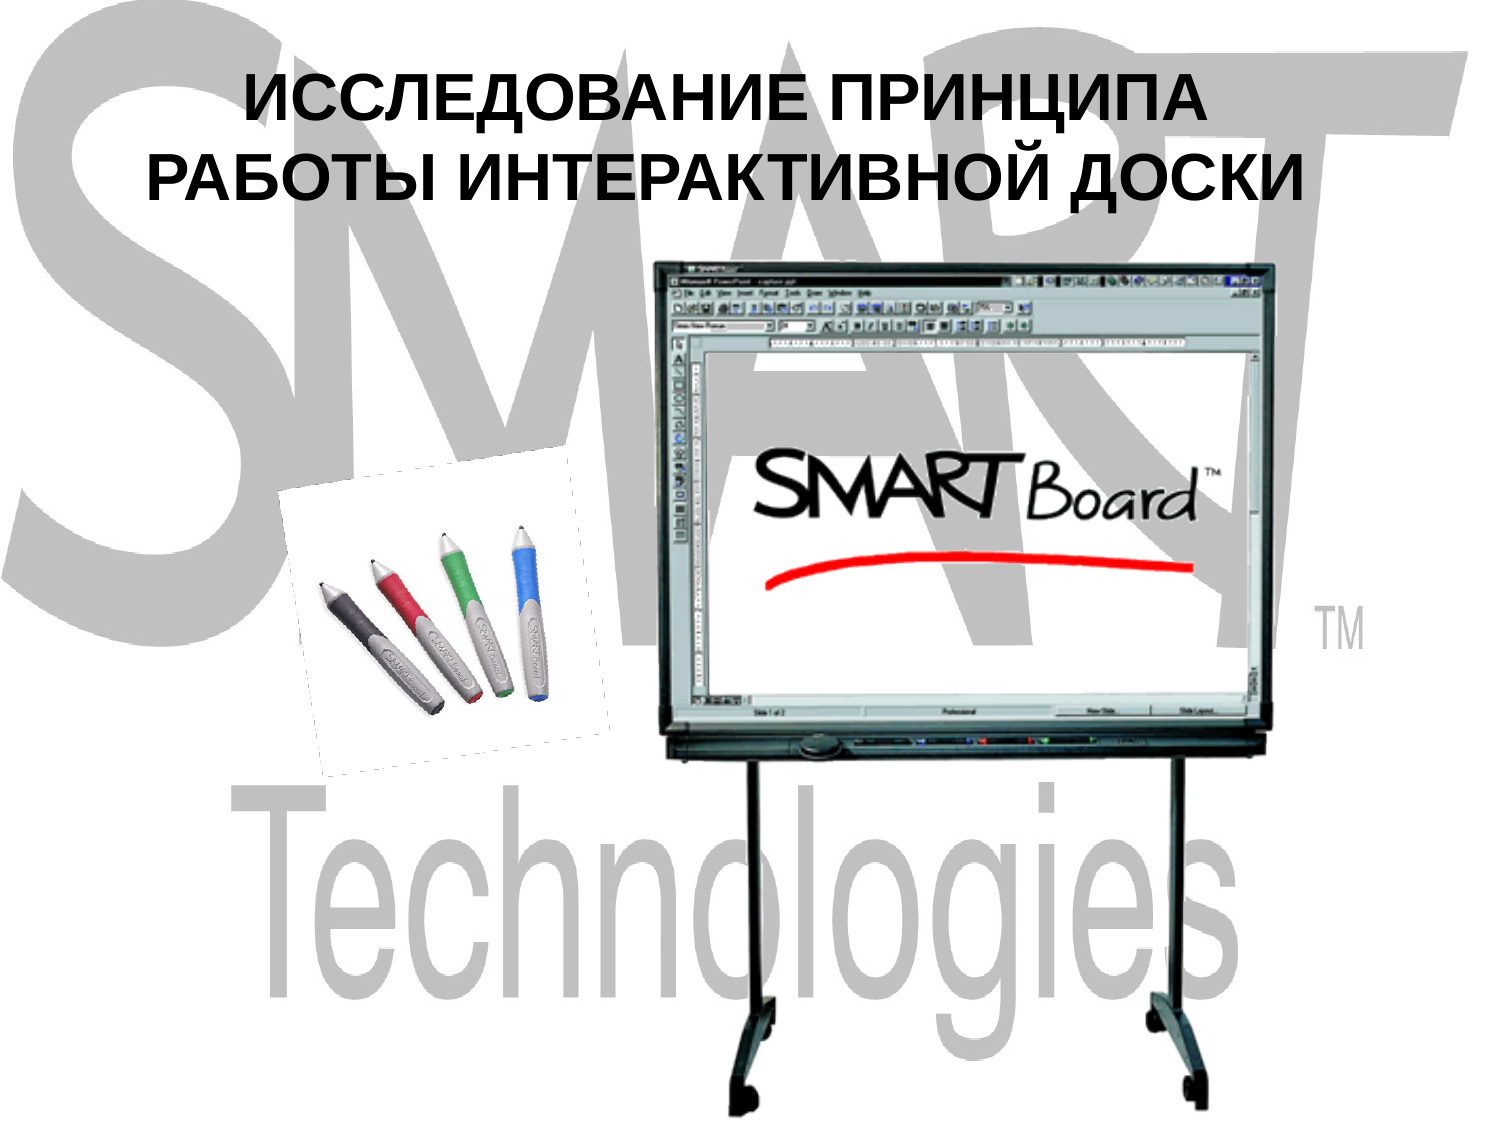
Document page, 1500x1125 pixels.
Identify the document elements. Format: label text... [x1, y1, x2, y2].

picture [620, 253, 1301, 1125]
picture [278, 445, 610, 777]
text_box ИССЛЕДОВАНИЕ ПРИНЦИПА РАБОТЫ ИНТЕРАКТИВНОЙ ДОСКИ [93, 46, 1360, 222]
